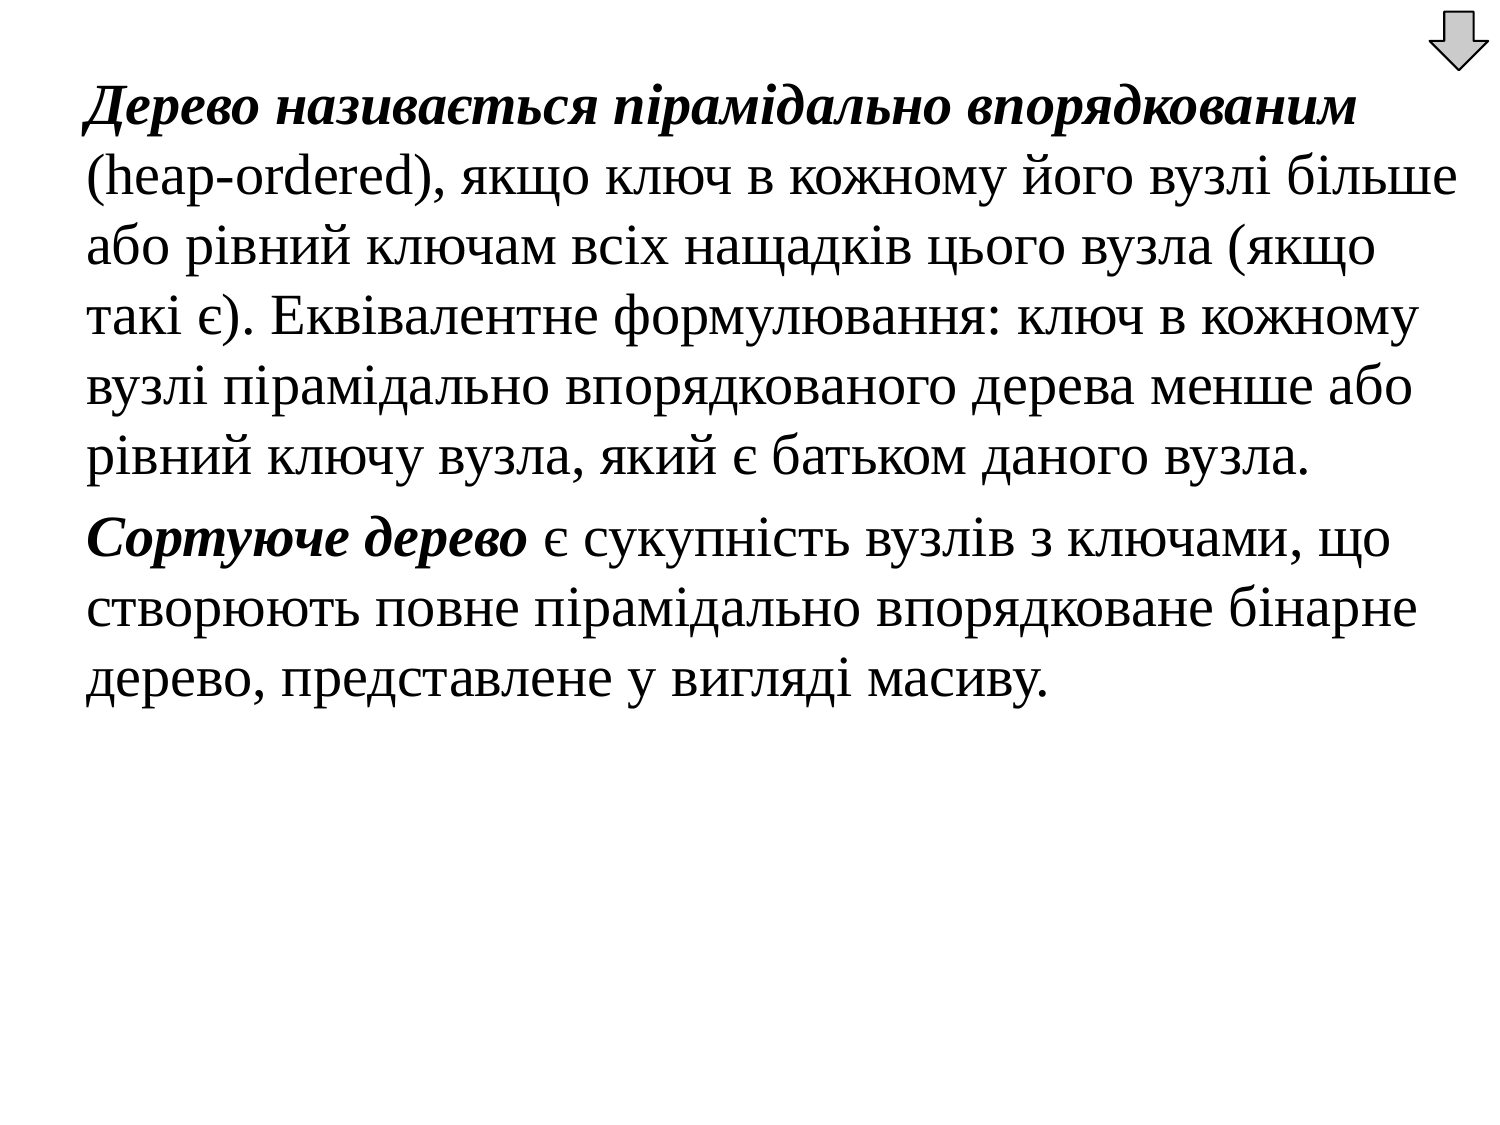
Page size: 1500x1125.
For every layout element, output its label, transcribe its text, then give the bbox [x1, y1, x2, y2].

text_box [1429, 11, 1489, 71]
list Дерево називається пірамідально впорядкованим (heap-ordered), якщо ключ в кожному його вузлі більше або рівний ключам всіх нащадків цього вузла (якщо такі є). Еквівалентне формулювання: ключ в кожному вузлі пірамідально впорядкованого дерева менше або рівний ключу вузла, який є батьком даного вузла. Сортуюче дерево є сукупність вузлів з ключами, що створюють повне пірамідально впорядковане бінарне дерево, представлене у вигляді масиву. [0, 58, 1500, 1125]
